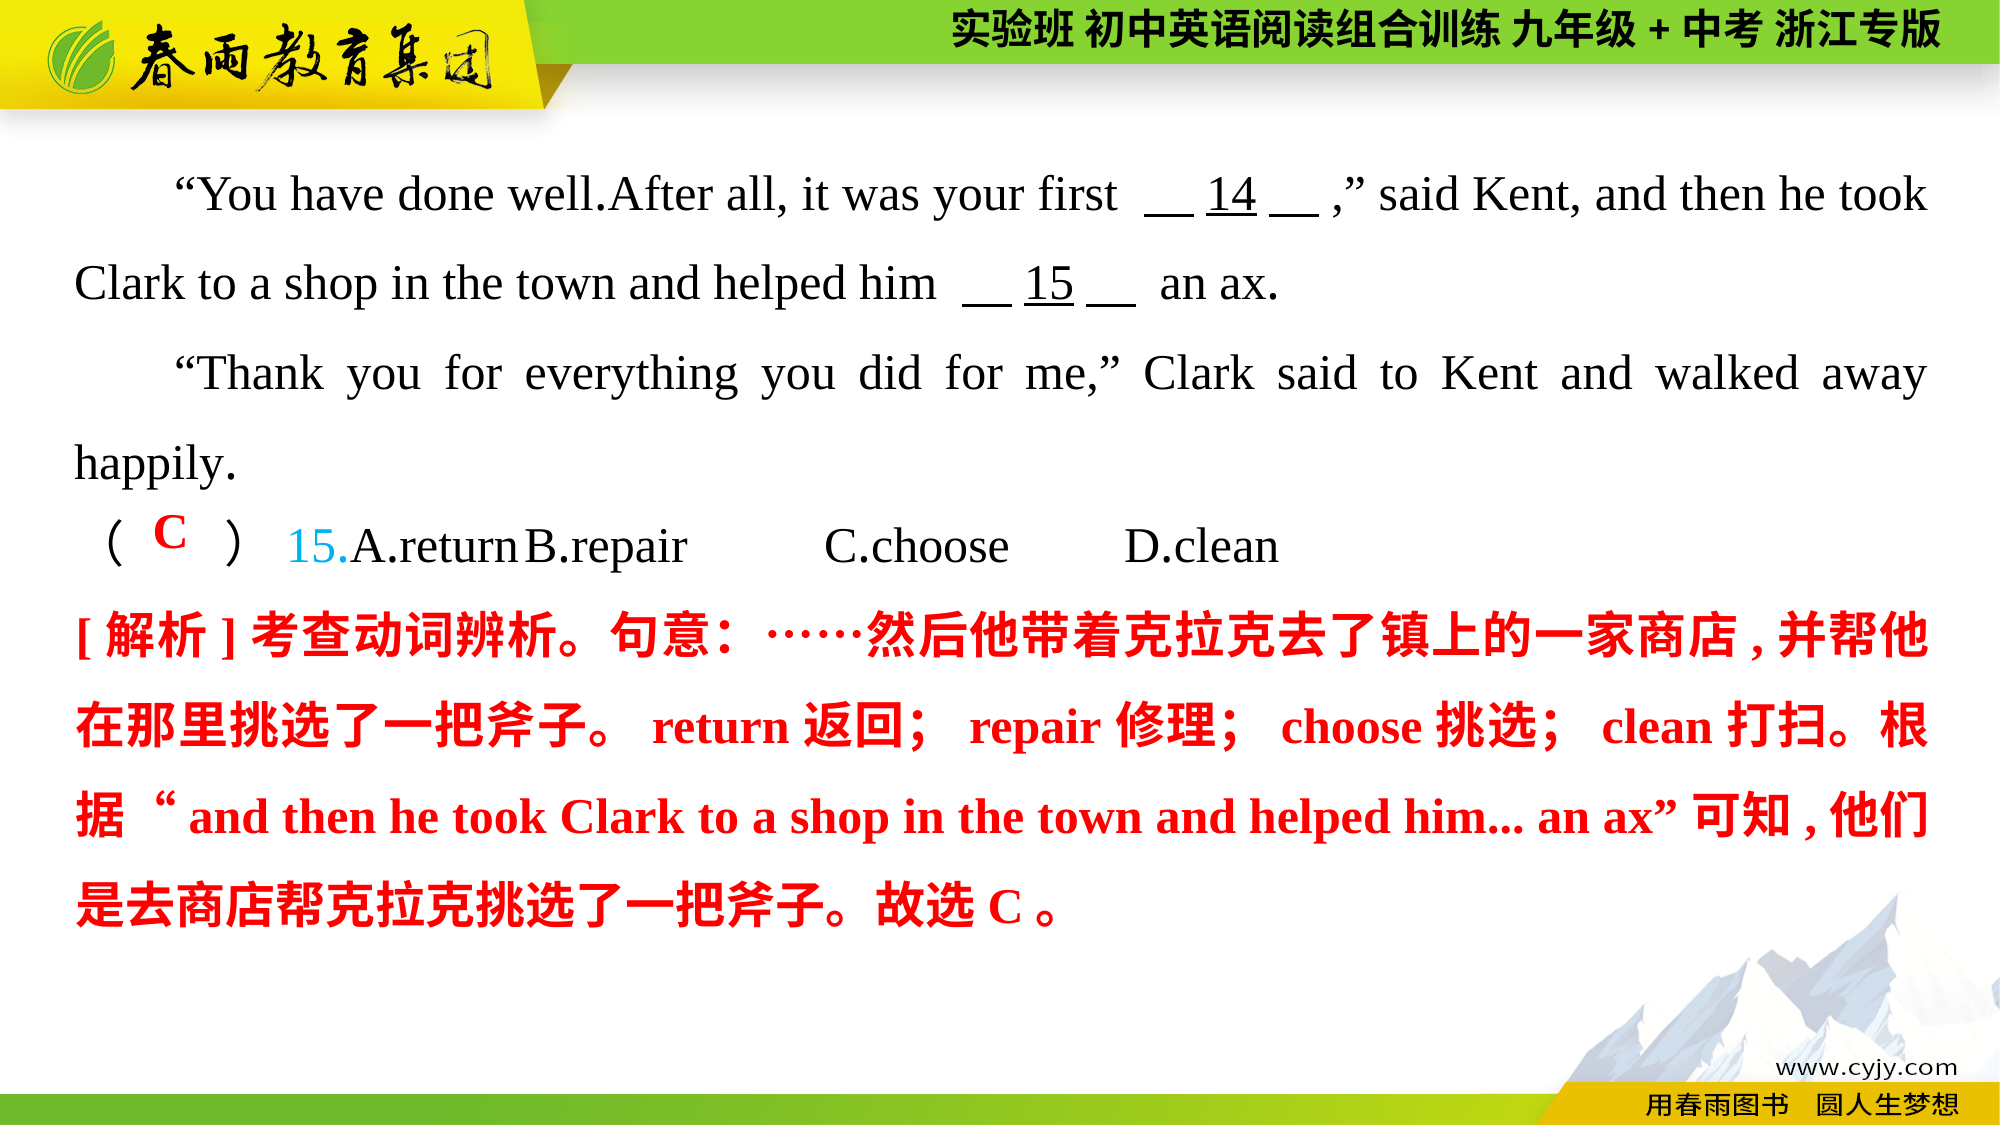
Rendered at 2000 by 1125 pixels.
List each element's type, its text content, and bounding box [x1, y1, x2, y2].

text_box C [137, 491, 204, 565]
text_box [解析]考查动词辨析。句意：……然后他带着克拉克去了镇上的一家商店,并帮他在那里挑选了一把斧子。return返回；repair修理；choose挑选；clean打扫。根据“and then he took Clark to a shop in the town and helped him... an ax”可知,他们是去商店帮克拉克挑选了一把斧子。故选C。 [60, 565, 1945, 941]
list “You have done well.After all, it was your first 14 ,” said Kent, and then he took Clark to a shop in the town and helped him 15 an ax. “Thank you for everything you did for me,” Clark said to Kent and walked away happily. [59, 122, 1944, 475]
text_box （ ）15.A.return B.repair C.choose D.clean [59, 475, 1944, 581]
picture [0, 0, 2000, 1125]
